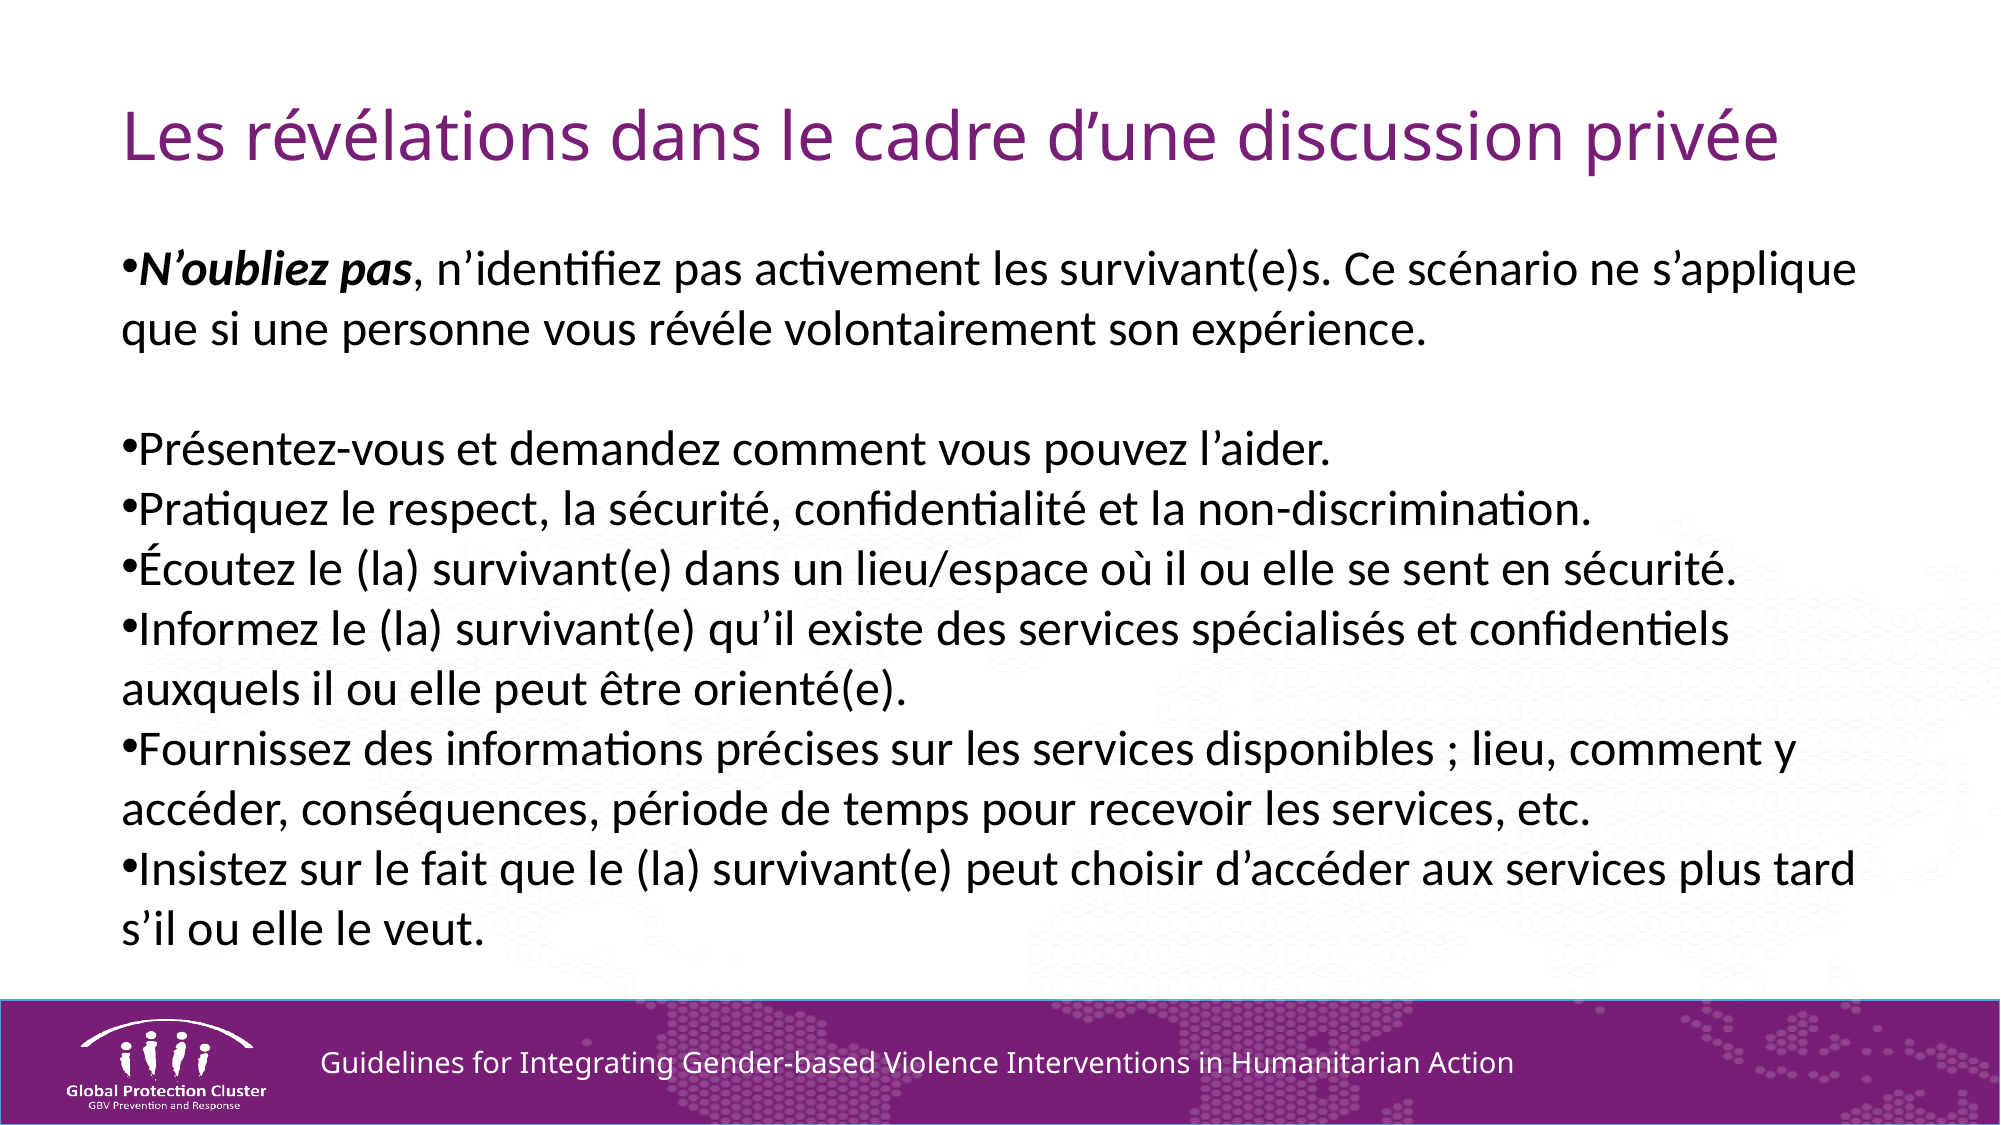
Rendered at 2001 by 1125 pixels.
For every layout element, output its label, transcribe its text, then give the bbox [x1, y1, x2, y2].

title Les révélations dans le cadre d’une discussion privée [106, 94, 2000, 228]
text_box N’oubliez pas, n’identifiez pas activement les survivant(e)s. Ce scénario ne s’applique que si une personne vous révéle volontairement son expérience. Présentez-vous et demandez comment vous pouvez l’aider. Pratiquez le respect, la sécurité, confidentialité et la non-discrimination. Écoutez le (la) survivant(e) dans un lieu/espace où il ou elle se sent en sécurité. Informez le (la) survivant(e) qu’il existe des services spécialisés et confidentiels auxquels il ou elle peut être orienté(e). Fournissez des informations précises sur les services disponibles ; lieu, comment y accéder, conséquences, période de temps pour recevoir les services, etc. Insistez sur le fait que le (la) survivant(e) peut choisir d’accéder aux services plus tard s’il ou elle le veut. [106, 227, 1893, 963]
picture [56, 254, 2001, 1125]
